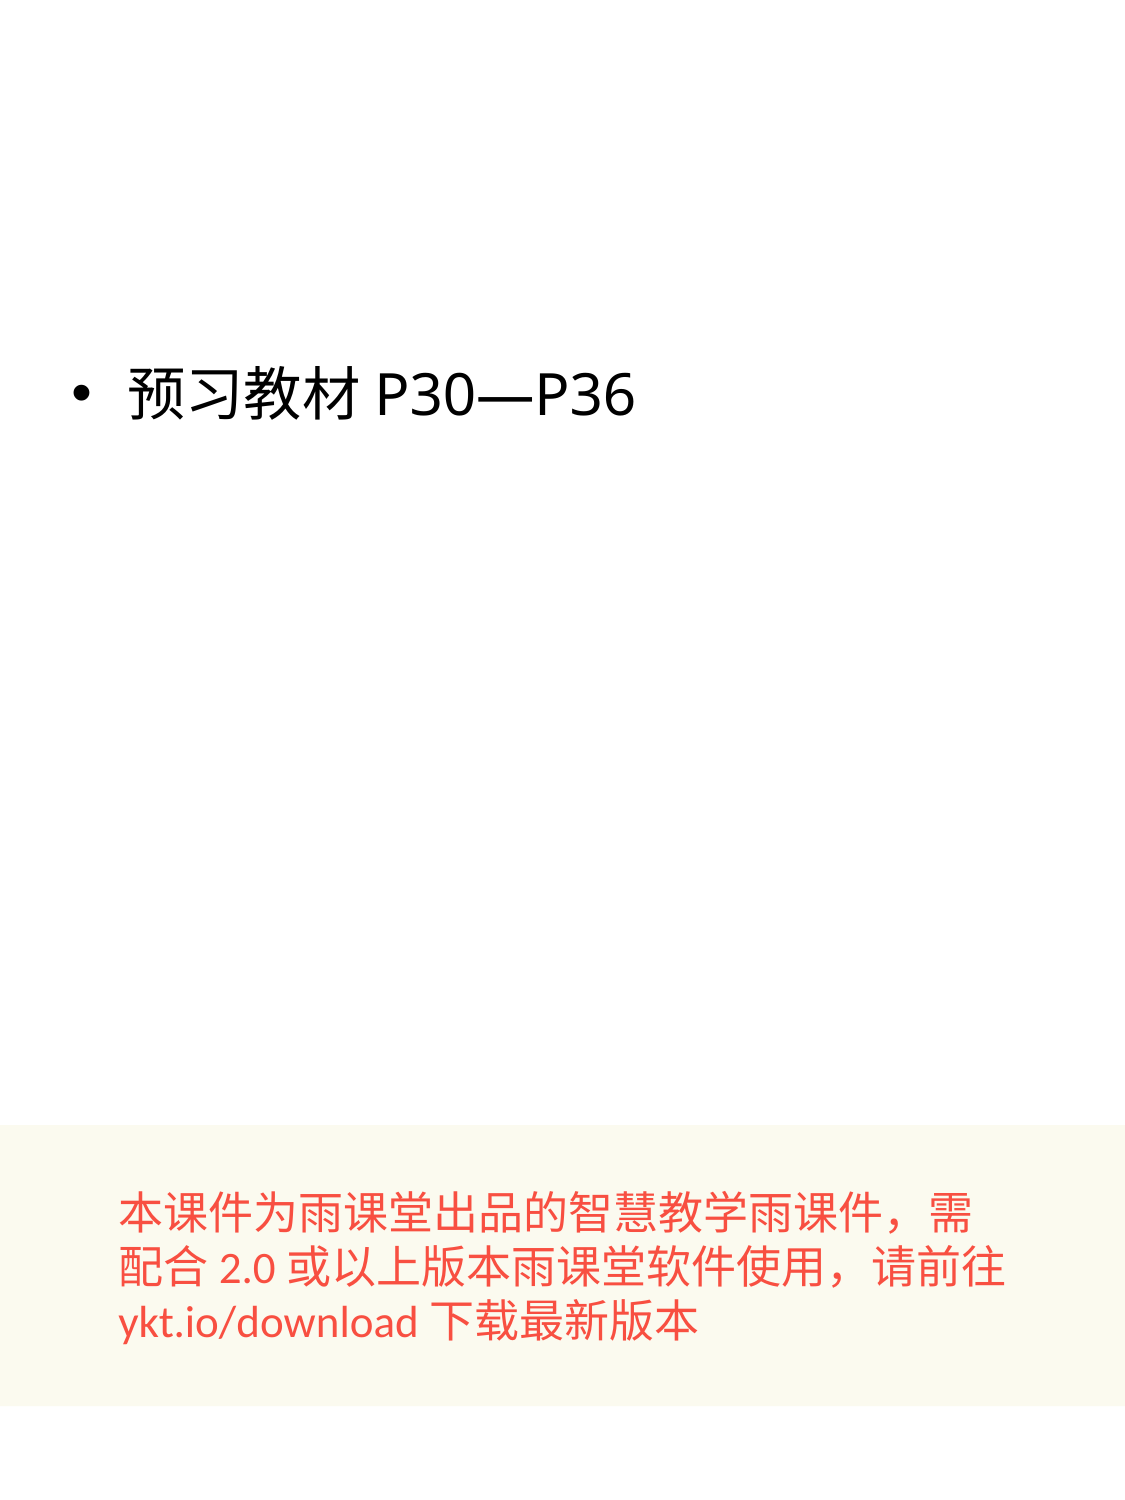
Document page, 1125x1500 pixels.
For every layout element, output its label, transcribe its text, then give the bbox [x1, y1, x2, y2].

text_box 本课件为雨课堂出品的智慧教学雨课件，需 配合2.0或以上版本雨课堂软件使用，请前往 ykt.io/download下载最新版本 [0, 1123, 1125, 1408]
list 预习教材P30—P36 [56, 350, 1069, 1123]
